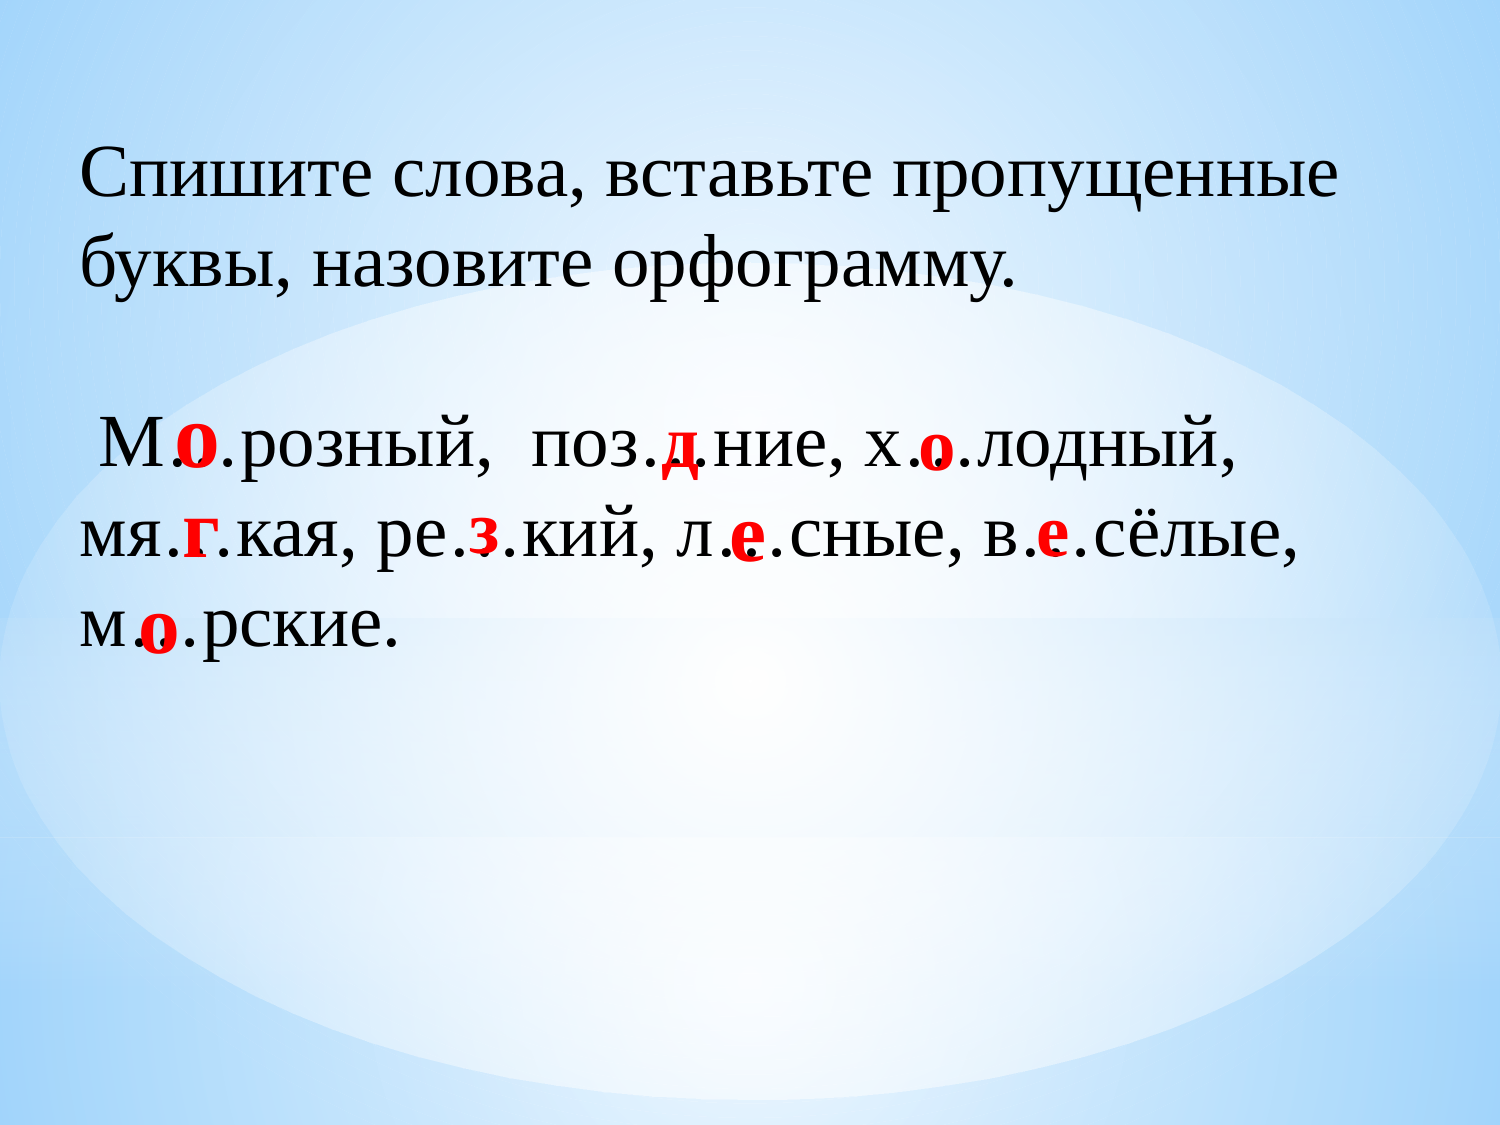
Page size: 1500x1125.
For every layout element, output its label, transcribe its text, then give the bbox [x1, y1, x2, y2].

text_box е [714, 470, 782, 586]
text_box о [159, 367, 236, 493]
text_box о [903, 388, 972, 493]
text_box о [123, 562, 196, 678]
text_box е [1022, 474, 1086, 580]
text_box д [646, 385, 714, 490]
text_box г [168, 466, 236, 582]
text_box з [454, 471, 515, 577]
text_box Спишите слова, вставьте пропущенные буквы, назовите орфограмму. М…розный, поз…ние, х…лодный, мя…кая, ре…кий, л…сные, в…сёлые, м…рские. [64, 113, 1365, 714]
